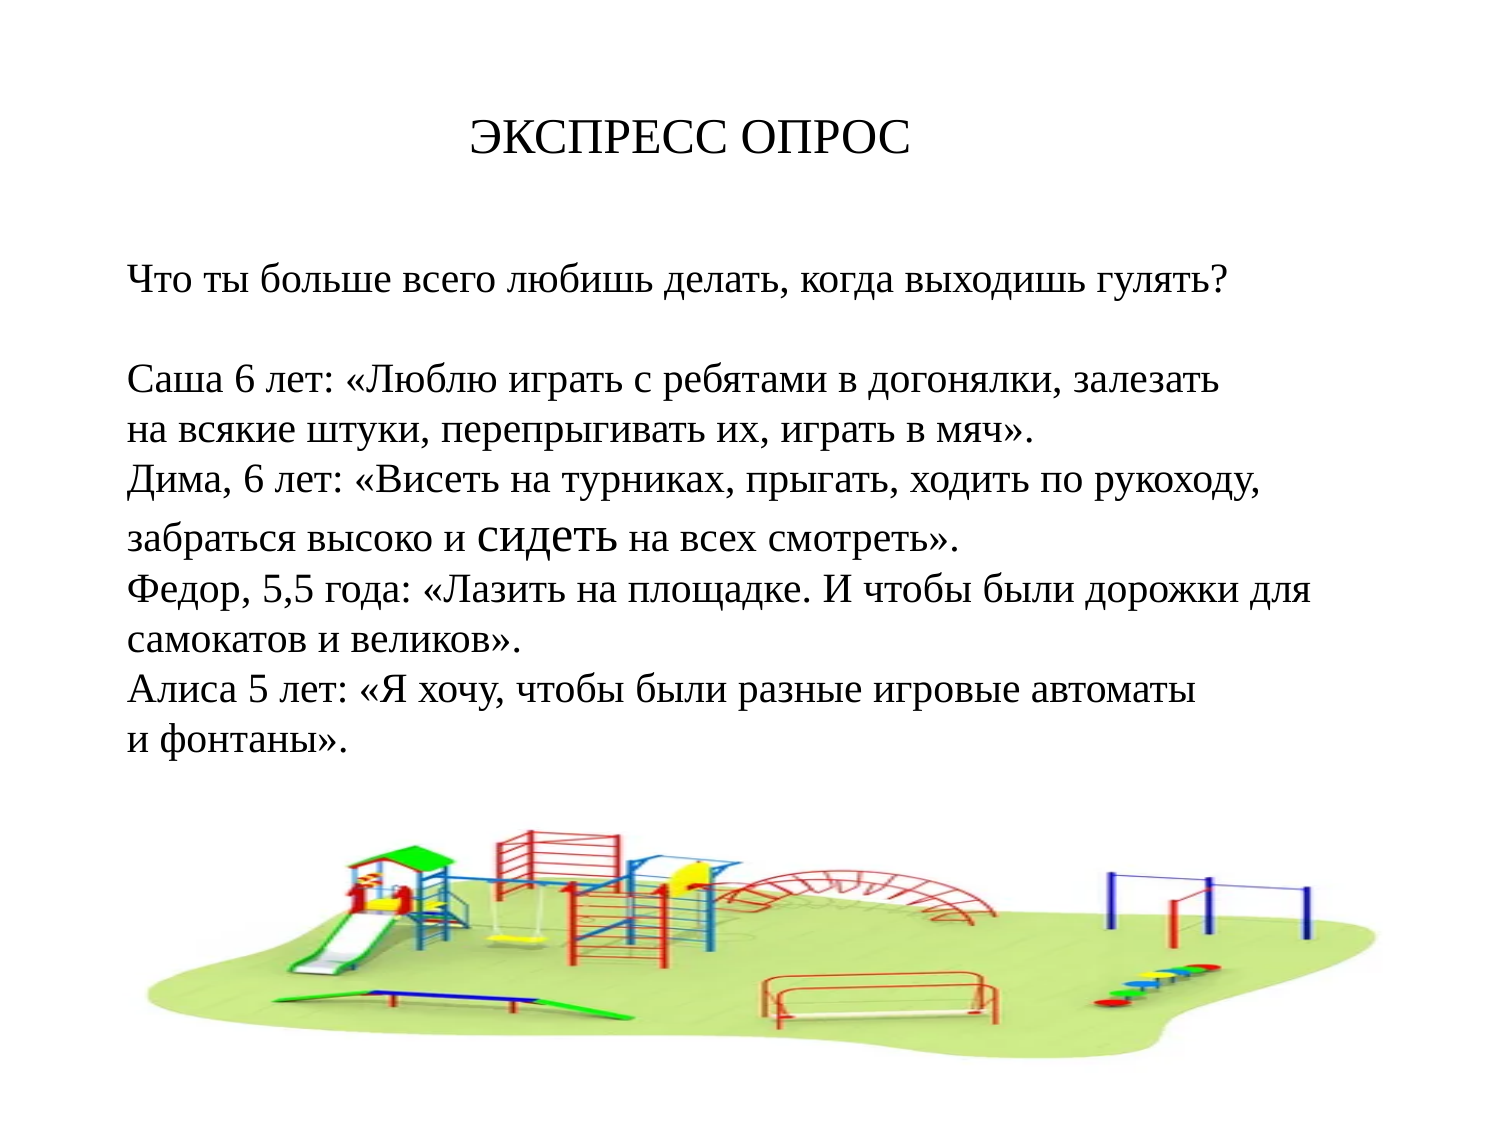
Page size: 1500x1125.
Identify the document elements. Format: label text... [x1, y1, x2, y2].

text_box ЭКСПРЕСС ОПРОС [379, 96, 1140, 171]
text_box Что ты больше всего любишь делать, когда выходишь гулять? Саша 6 лет: «Люблю играть с ребятами в догонялки, залезать на всякие штуки, перепрыгивать их, играть в мяч». Дима, 6 лет: «Висеть на турниках, прыгать, ходить по рукоходу, забраться высоко и сидеть на всех смотреть». Федор, 5,5 года: «Лазить на площадке. И чтобы были дорожки для самокатов и великов». Алиса 5 лет: «Я хочу, чтобы были разные игровые автоматы и фонтаны». [112, 243, 1400, 769]
picture [100, 773, 1417, 1107]
